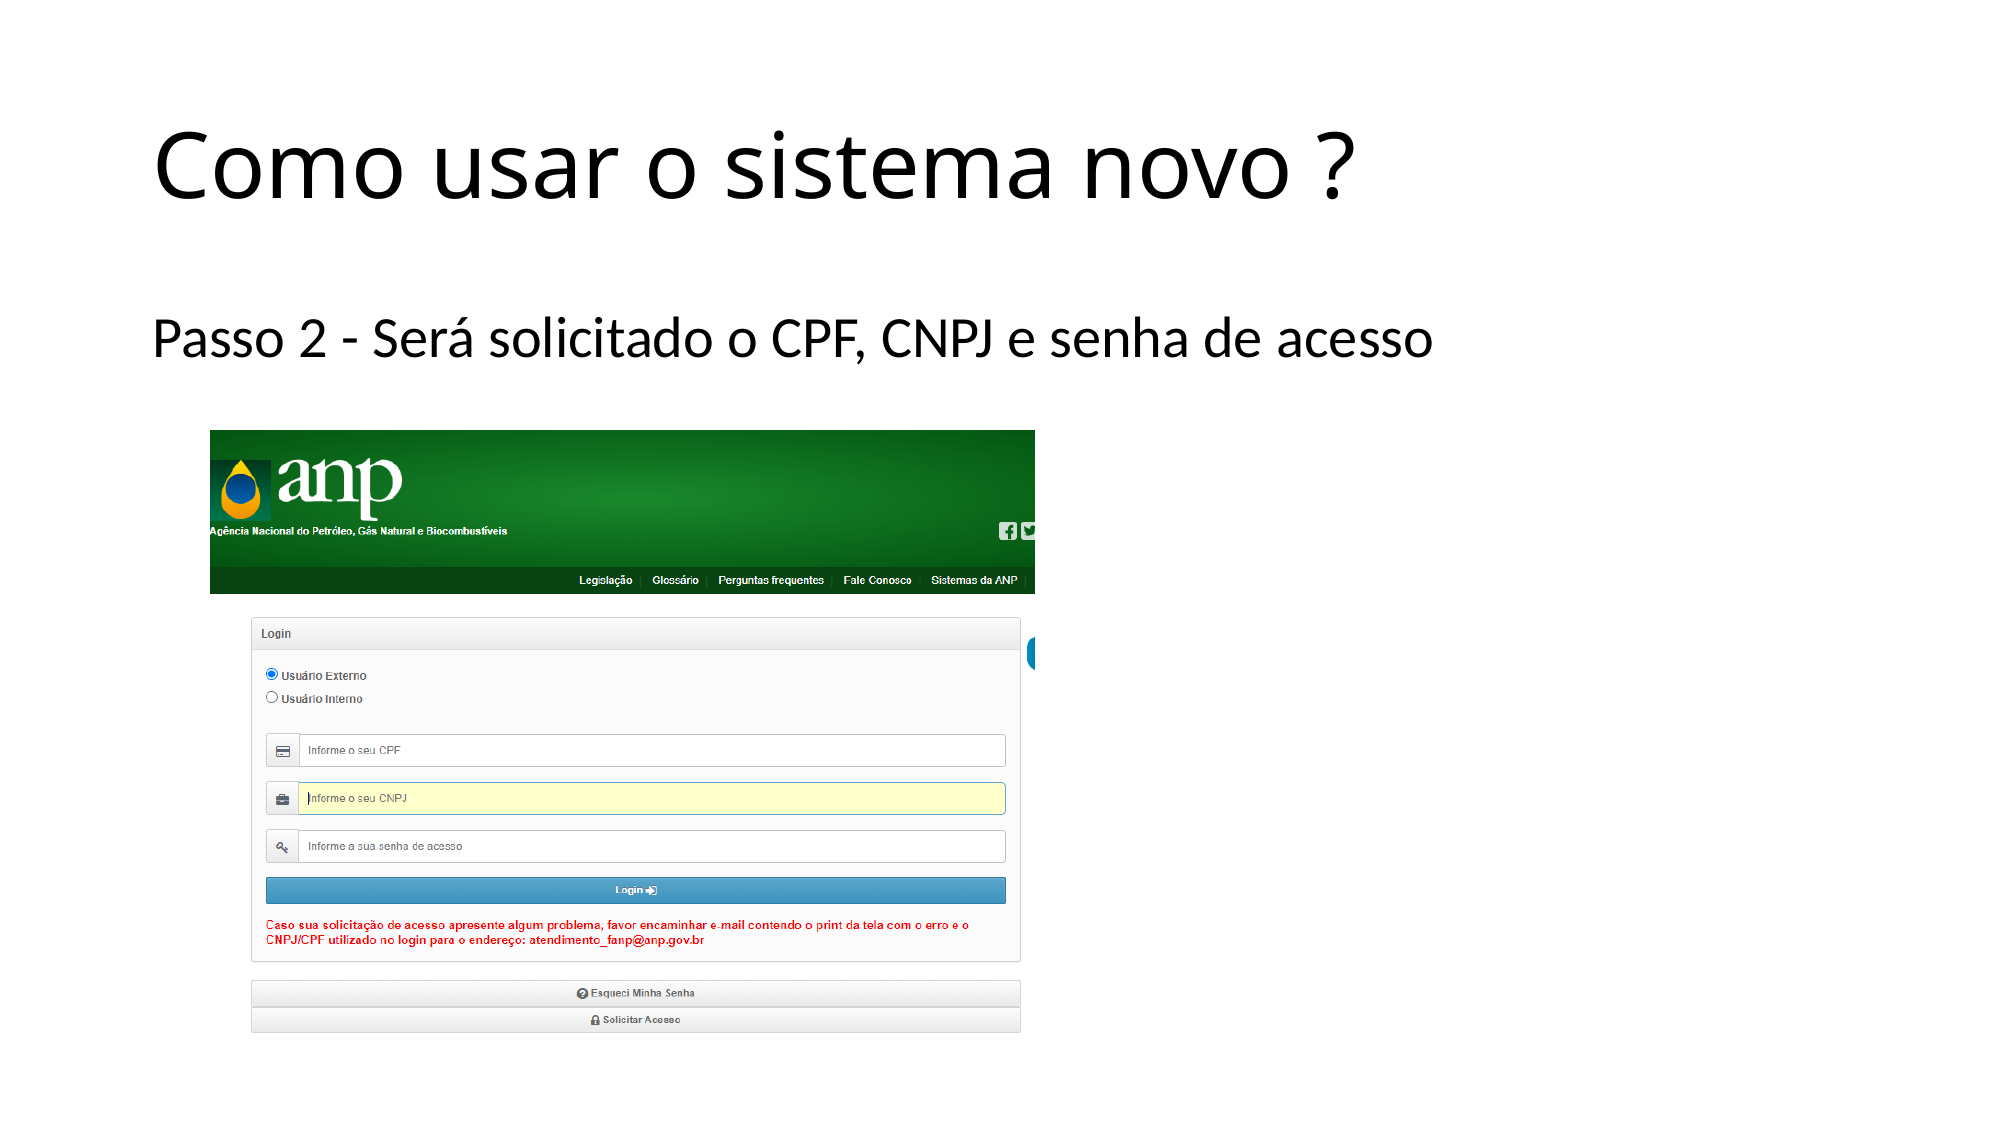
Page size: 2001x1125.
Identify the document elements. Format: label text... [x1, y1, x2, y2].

list Passo 2 - Será solicitado o CPF, CNPJ e senha de acesso [137, 299, 1863, 1014]
title Como usar o sistema novo ? [137, 59, 1863, 278]
picture [210, 430, 1035, 1078]
